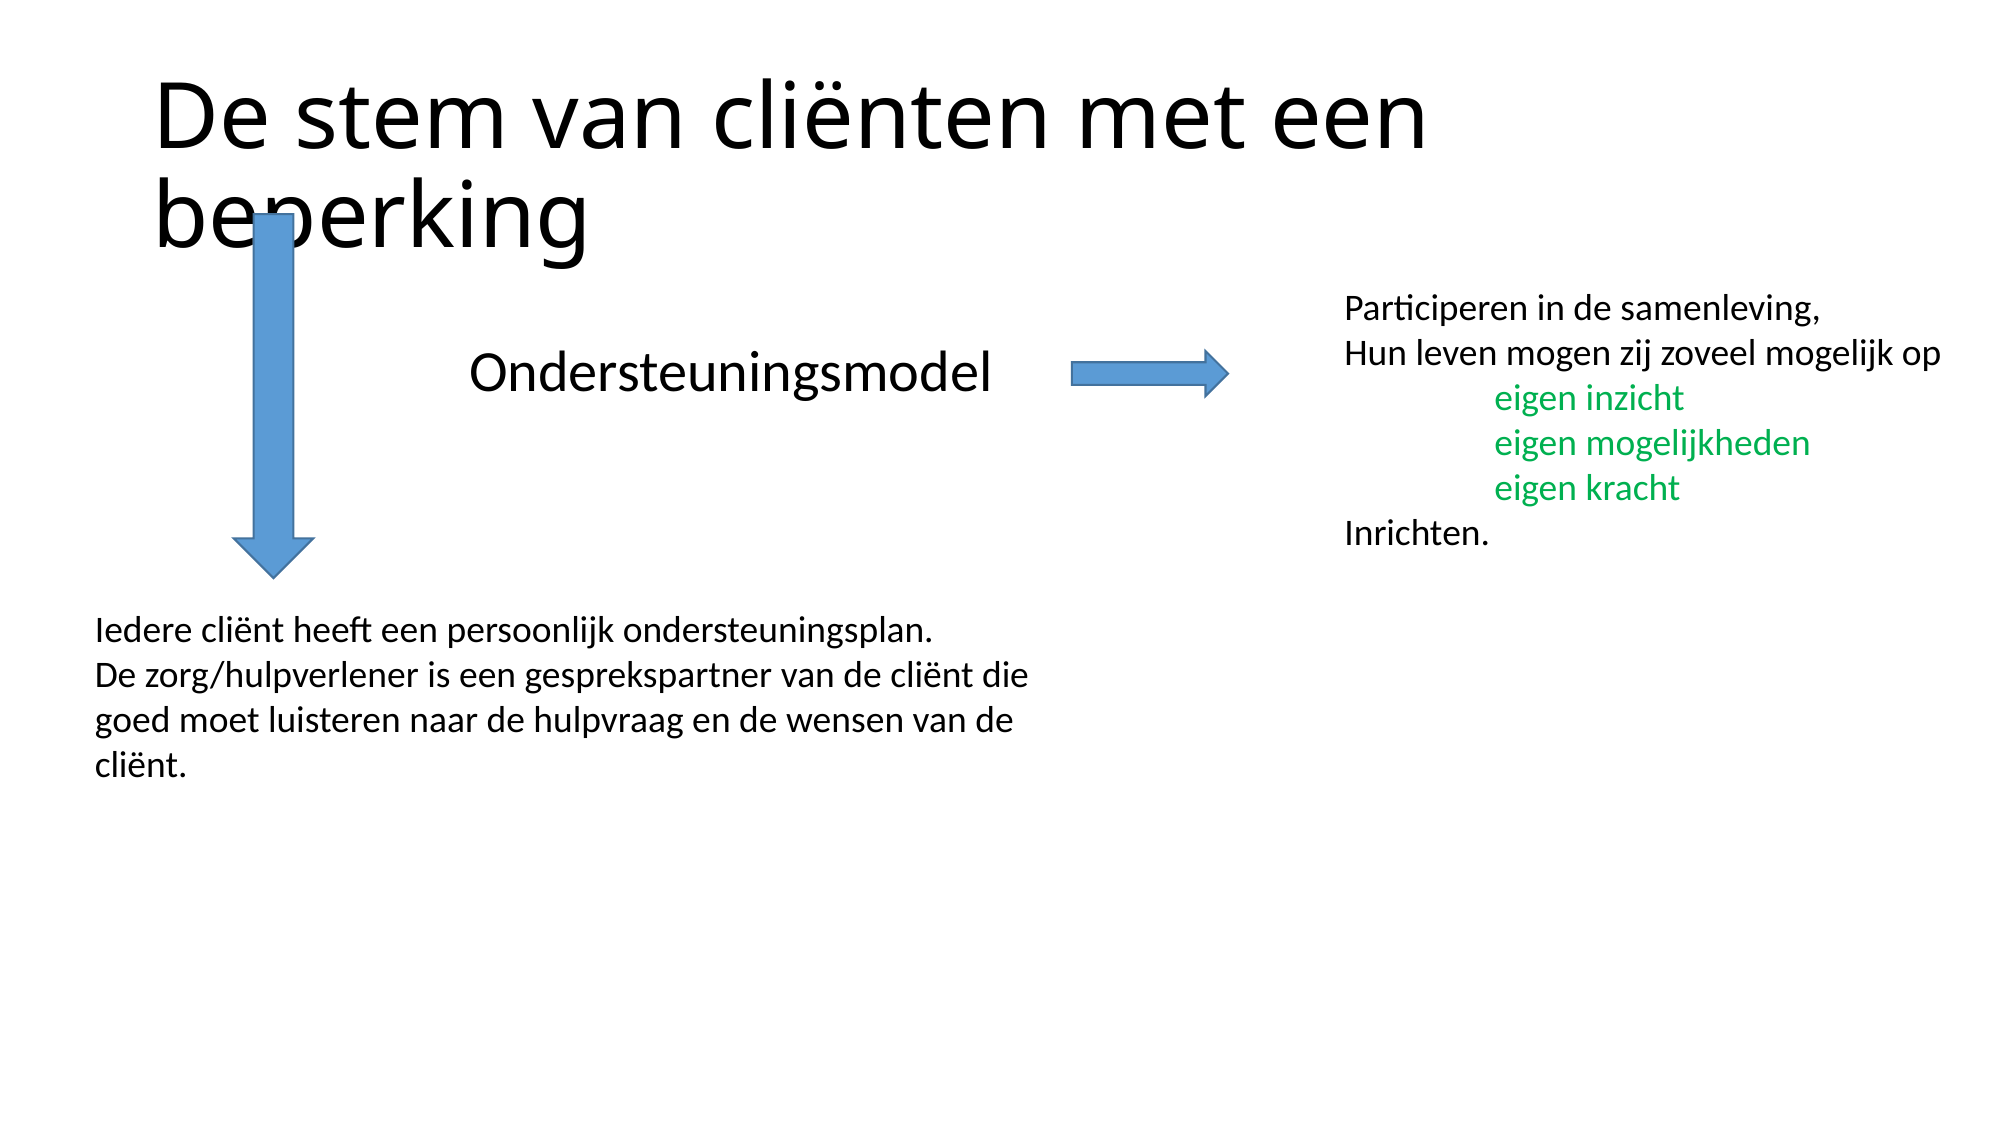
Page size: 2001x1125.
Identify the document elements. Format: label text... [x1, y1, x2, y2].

text_box [231, 213, 316, 580]
text_box Participeren in de samenleving, Hun leven mogen zij zoveel mogelijk op eigen inzicht eigen mogelijkheden eigen kracht Inrichten. [1329, 275, 2000, 650]
title De stem van cliënten met een beperking [137, 59, 1863, 278]
list Ondersteuningsmodel [454, 333, 1047, 422]
text_box Iedere cliënt heeft een persoonlijk ondersteuningsplan. De zorg/hulpverlener is een gesprekspartner van de cliënt die goed moet luisteren naar de hulpvraag en de wensen van de cliënt. [80, 597, 1086, 793]
text_box [1070, 348, 1230, 399]
